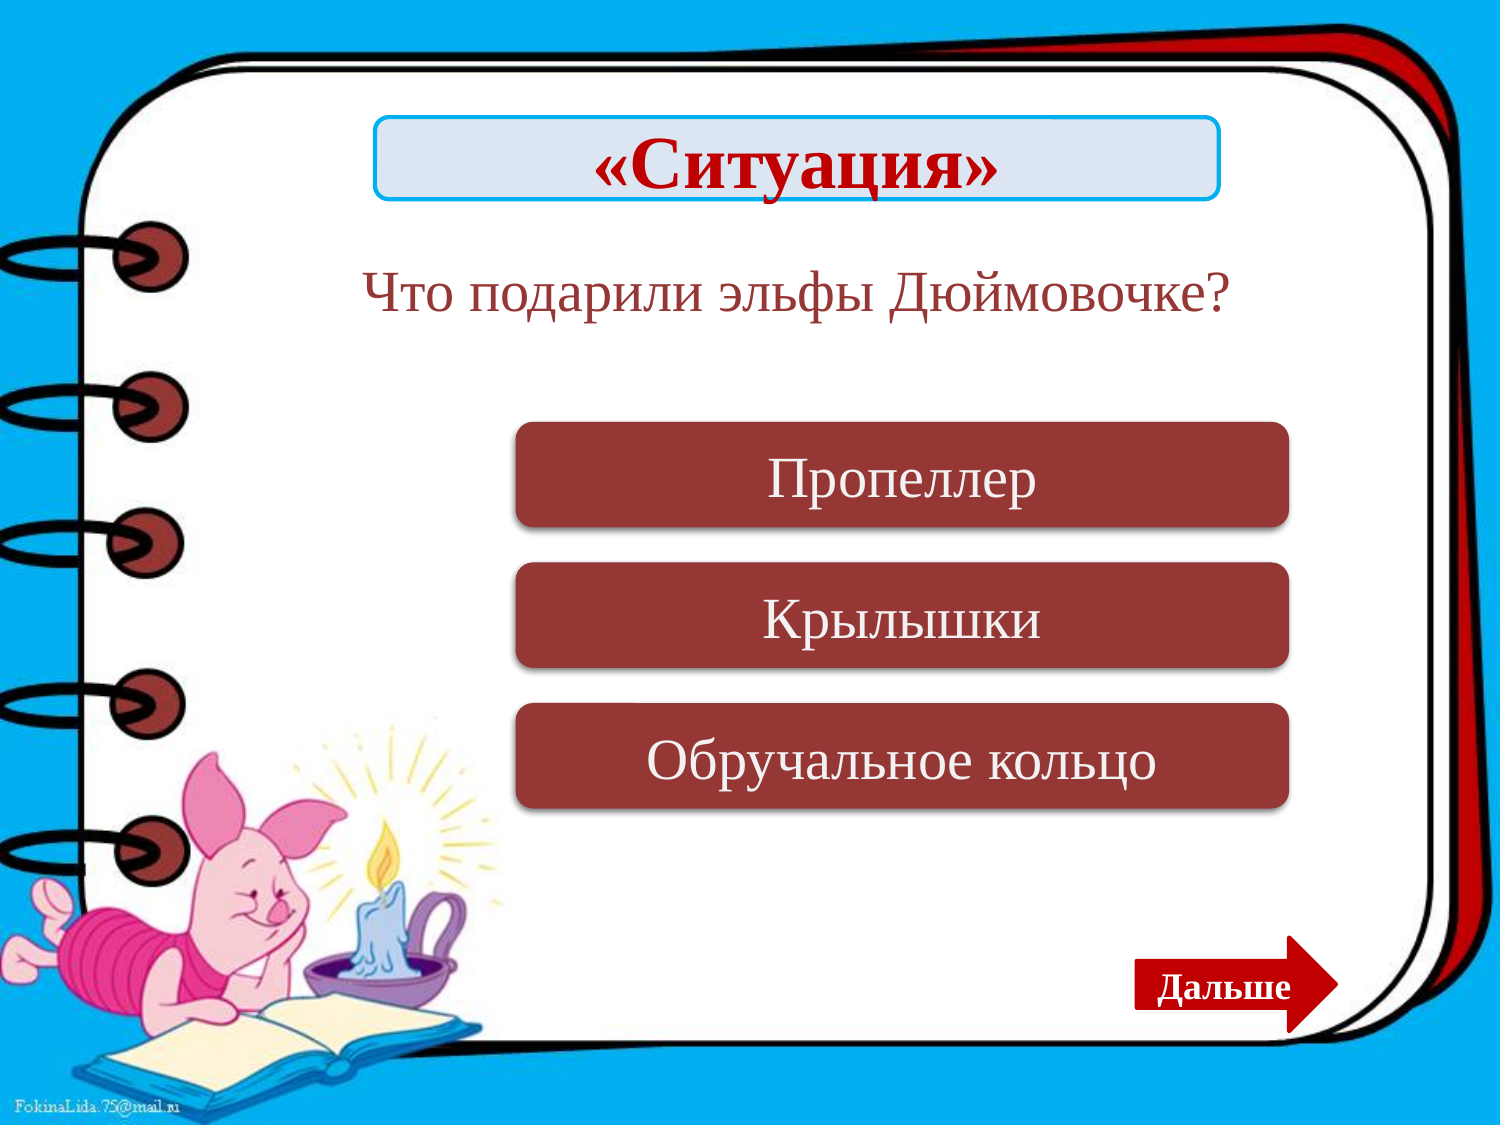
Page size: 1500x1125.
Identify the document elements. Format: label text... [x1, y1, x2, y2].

text_box Дальше [1134, 935, 1338, 1034]
text_box [513, 419, 1292, 530]
picture [0, 23, 1492, 1125]
text_box [513, 560, 1292, 671]
text_box Что подарили эльфы Дюймовочке? [234, 246, 1361, 331]
text_box [513, 700, 1292, 811]
text_box «Ситуация» [372, 115, 1221, 202]
